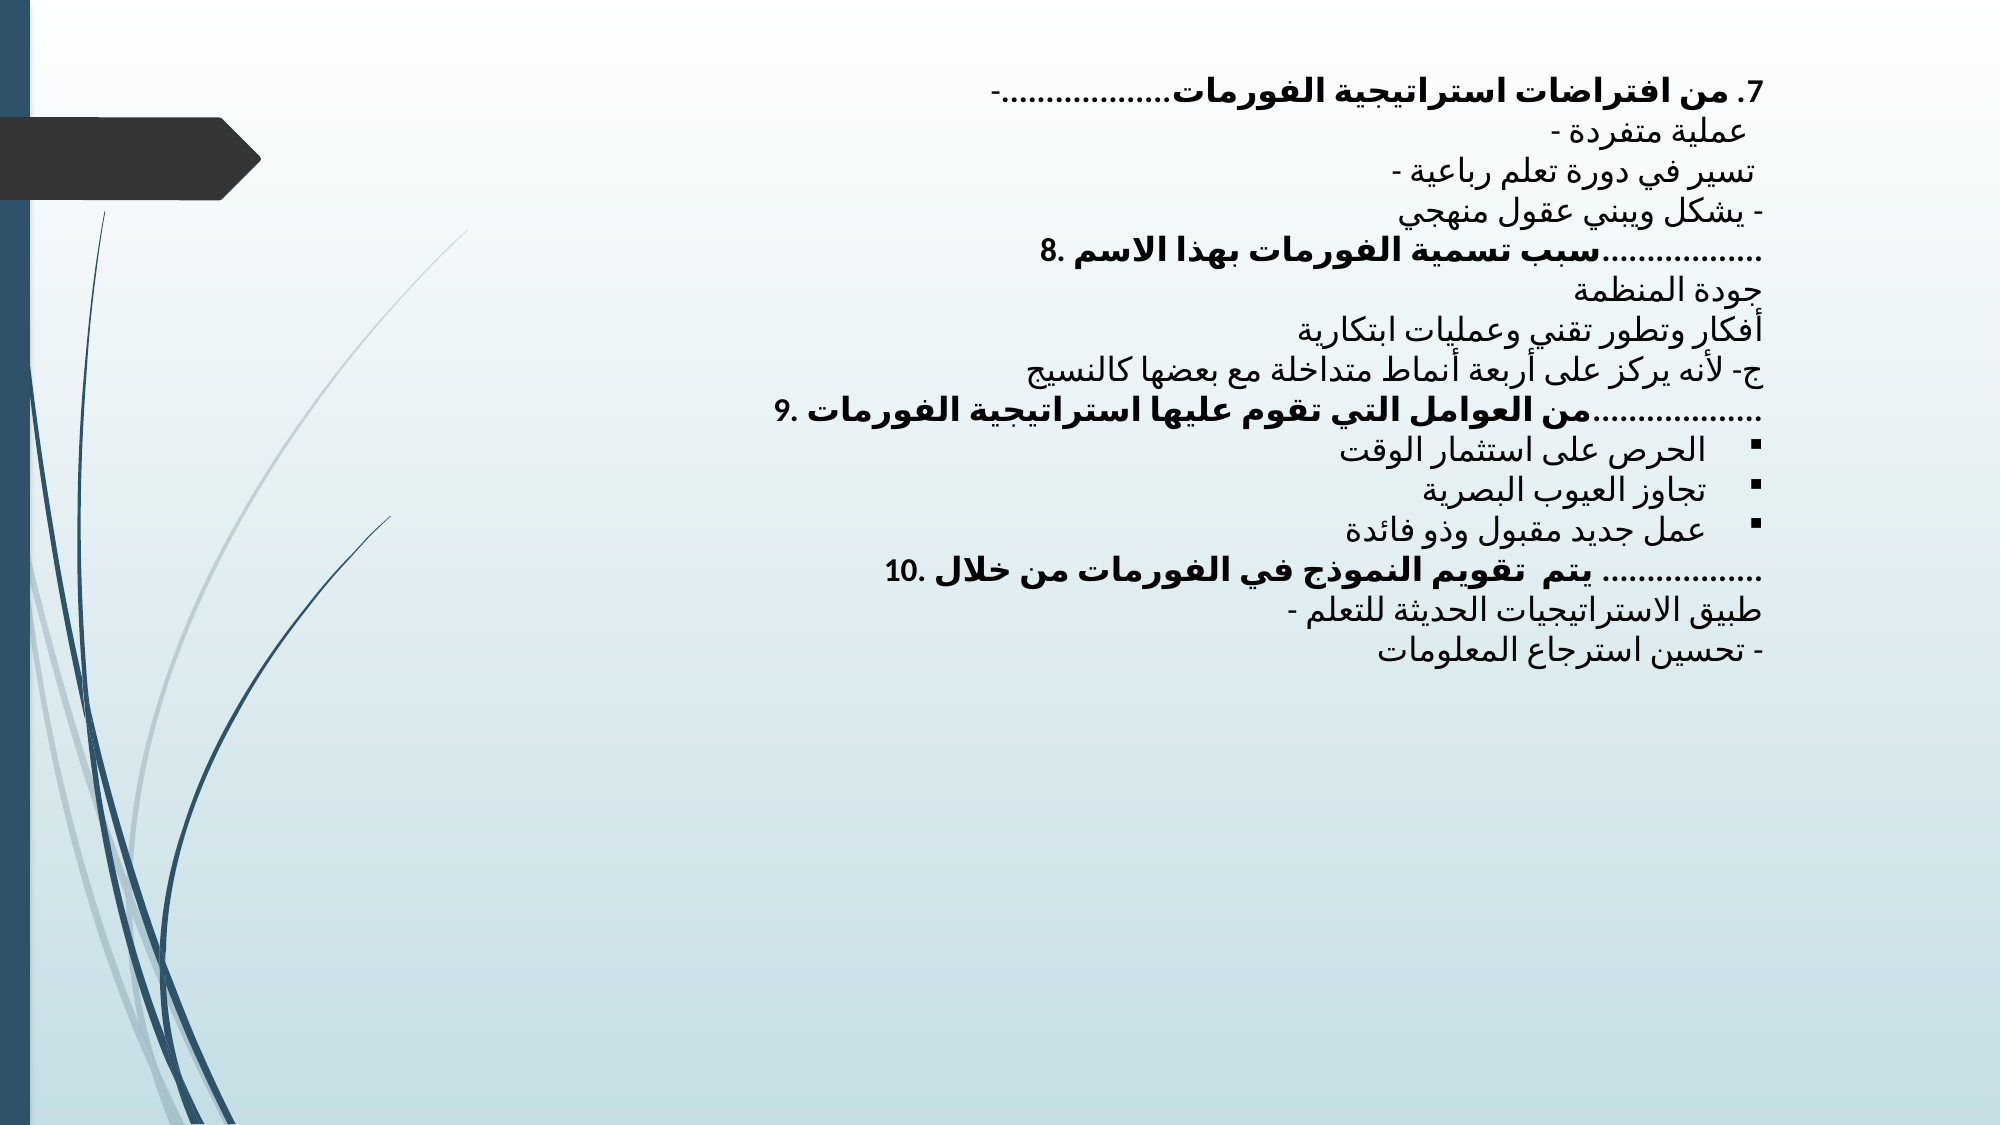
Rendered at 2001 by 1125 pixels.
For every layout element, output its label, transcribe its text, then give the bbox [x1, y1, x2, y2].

text_box 7. من افتراضات استراتيجية الفورمات...................‌- - عملية متفردة - تسير في دورة تعلم رباعية - يشكل ويبني عقول منهجي 8. سبب تسمية الفورمات بهذا الاسم.................. جودة المنظمة أفكار وتطور تقني وعمليات ابتكارية ج- لأنه يركز على أربعة أنماط متداخلة مع بعضها كالنسيج 9. من العوامل التي تقوم عليها استراتيجية الفورمات................... الحرص على استثمار الوقت‌ تجاوز العيوب البصرية عمل جديد مقبول وذو فائدة 10. يتم تقويم النموذج في الفورمات من خلال .................. - طبيق الاستراتيجيات الحديثة للتعلم - تحسين استرجاع المعلومات [499, 21, 1779, 722]
